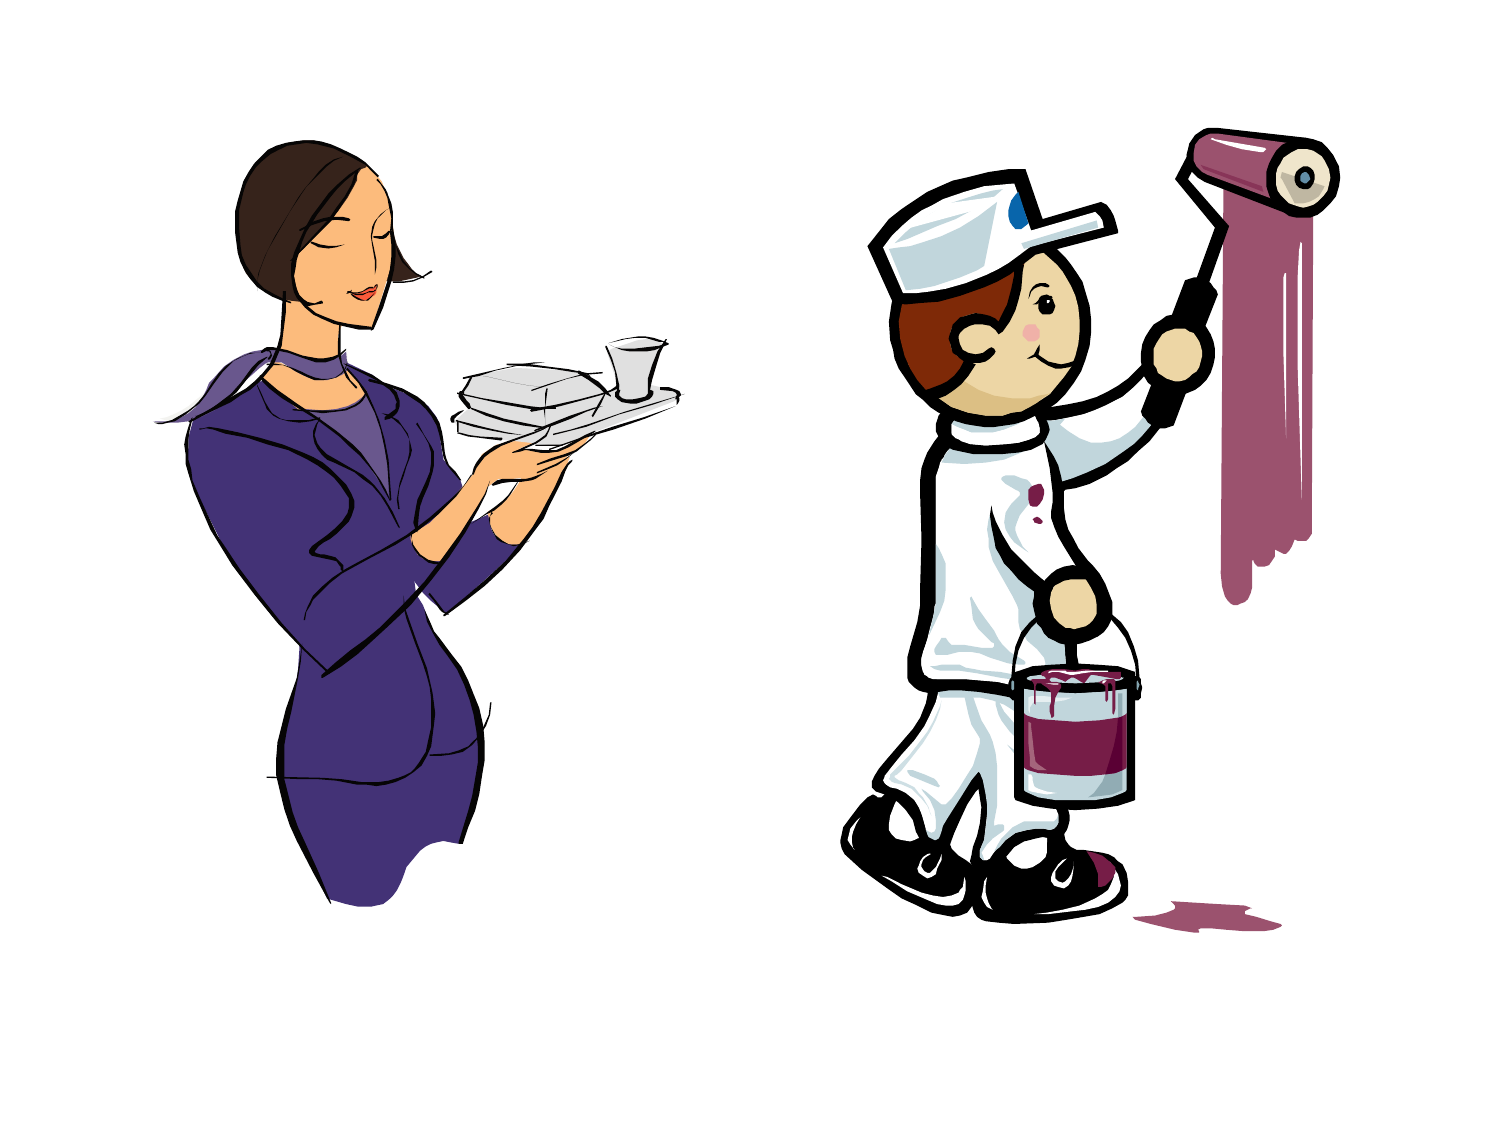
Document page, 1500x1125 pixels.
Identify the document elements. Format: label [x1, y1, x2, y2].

picture [149, 137, 688, 910]
picture [837, 124, 1344, 936]
